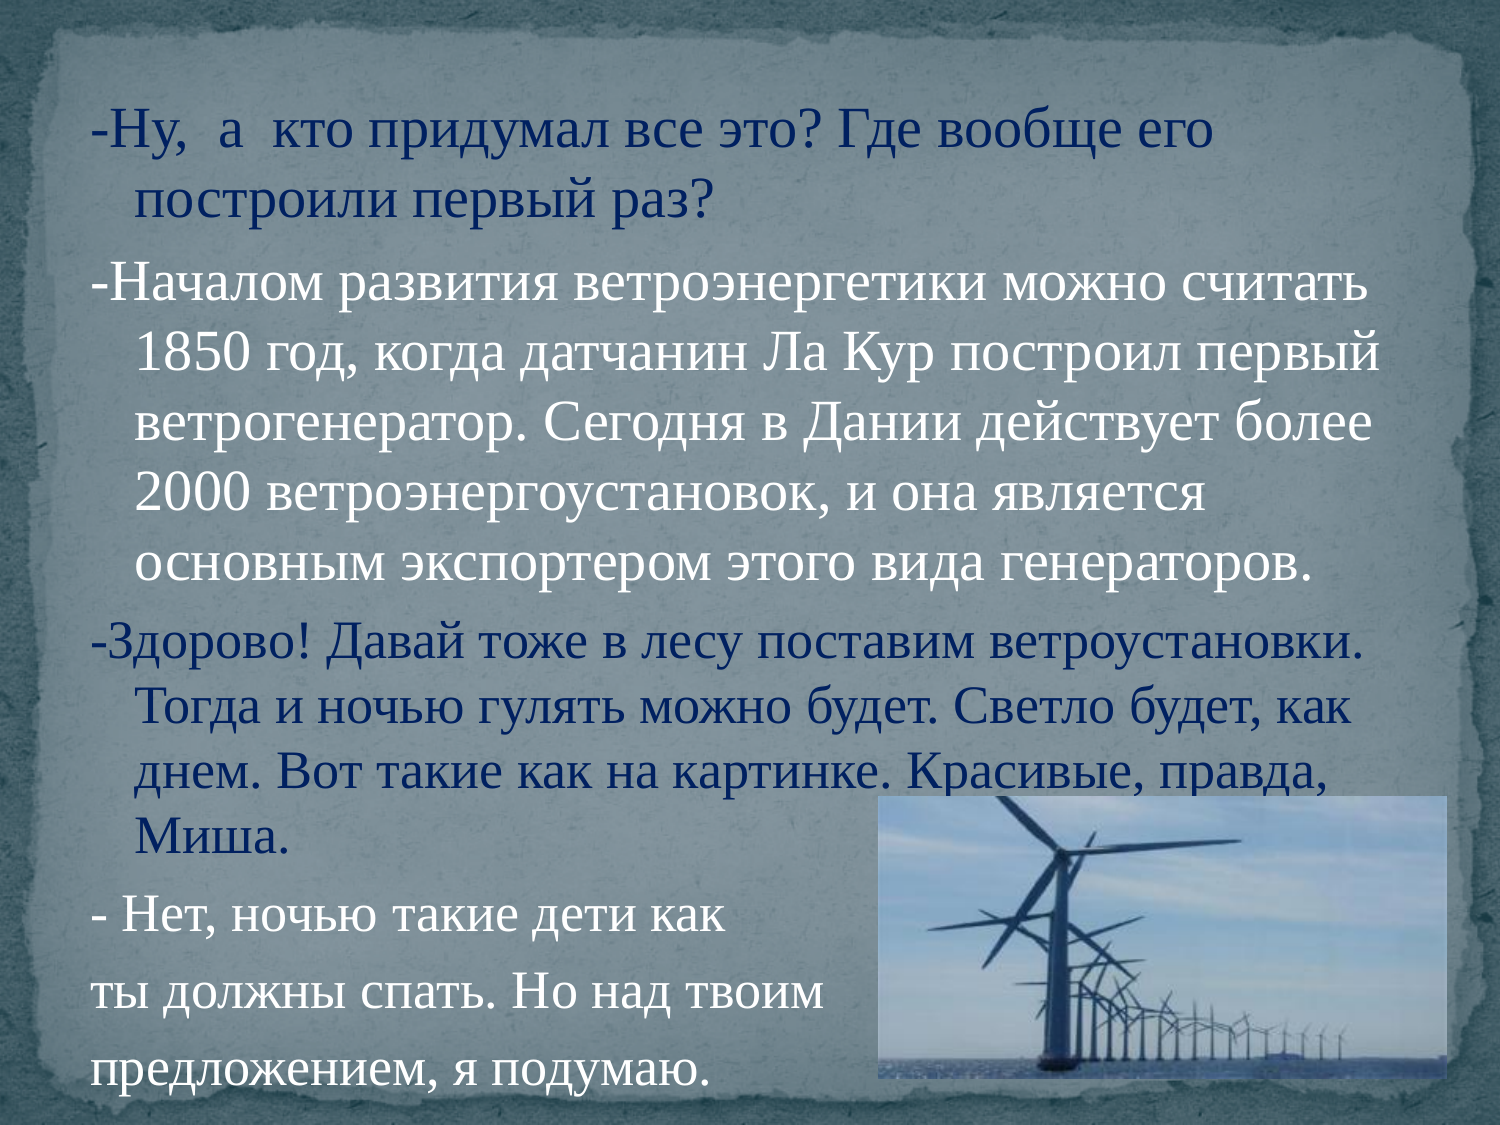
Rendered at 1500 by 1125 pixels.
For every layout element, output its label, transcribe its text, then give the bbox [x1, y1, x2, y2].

list -Ну, а кто придумал все это? Где вообще его построили первый раз? -Началом развития ветроэнергетики можно считать 1850 год, когда датчанин Ла Кур построил первый ветрогенератор. Сегодня в Дании действует более 2000 ветроэнергоустановок, и она является основным экспортером этого вида генераторов. -Здорово! Давай тоже в лесу поставим ветроустановки. Тогда и ночью гулять можно будет. Светло будет, как днем. Вот такие как на картинке. Красивые, правда, Миша. - Нет, ночью такие дети как ты должны спать. Но над твоим предложением, я подумаю. [74, 81, 1466, 1125]
picture [878, 796, 1447, 1079]
